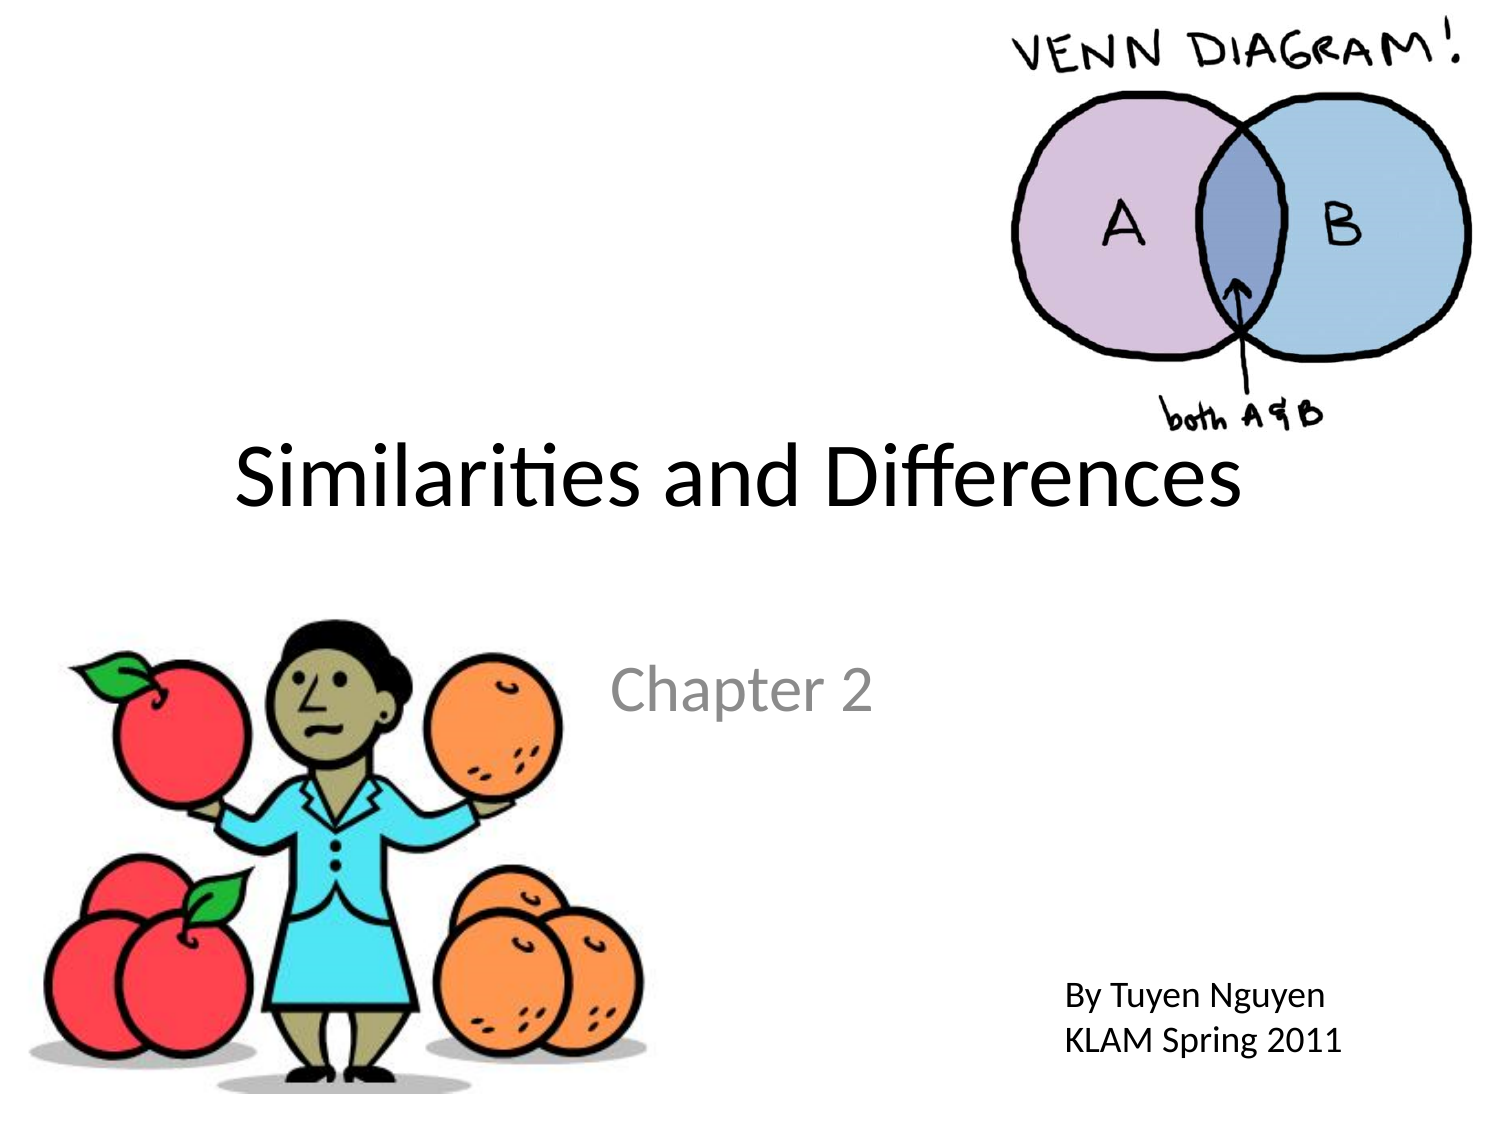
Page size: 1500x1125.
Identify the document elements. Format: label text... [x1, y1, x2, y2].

subtitle Chapter 2 [673, 637, 1275, 925]
picture [0, 574, 669, 1094]
picture [977, 0, 1500, 450]
text_box By Tuyen Nguyen KLAM Spring 2011 [1049, 962, 1413, 1068]
title Similarities and Differences [112, 349, 1388, 591]
